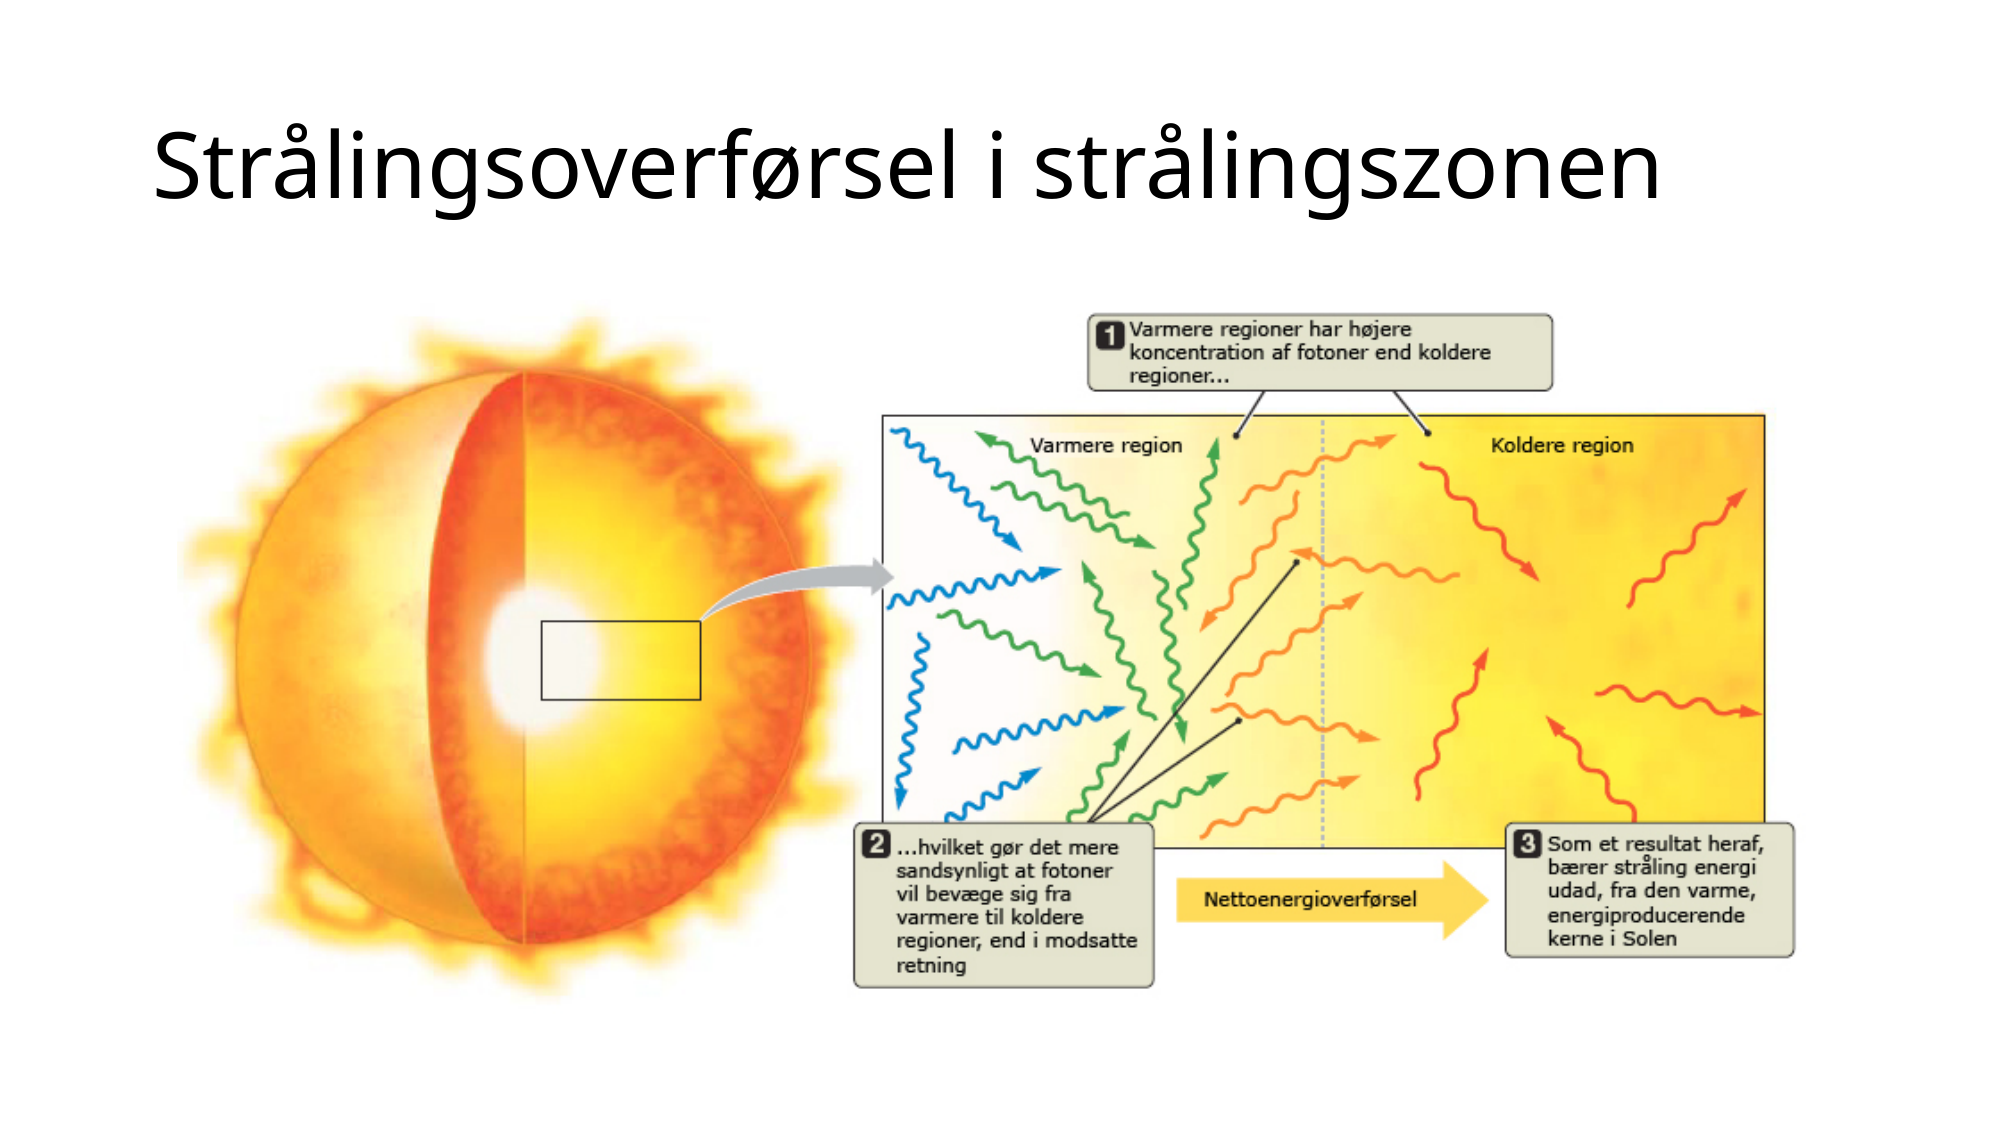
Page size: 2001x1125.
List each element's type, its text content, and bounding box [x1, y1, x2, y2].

title Strålingsoverførsel i strålingszonen [137, 59, 1863, 278]
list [176, 298, 1824, 1014]
